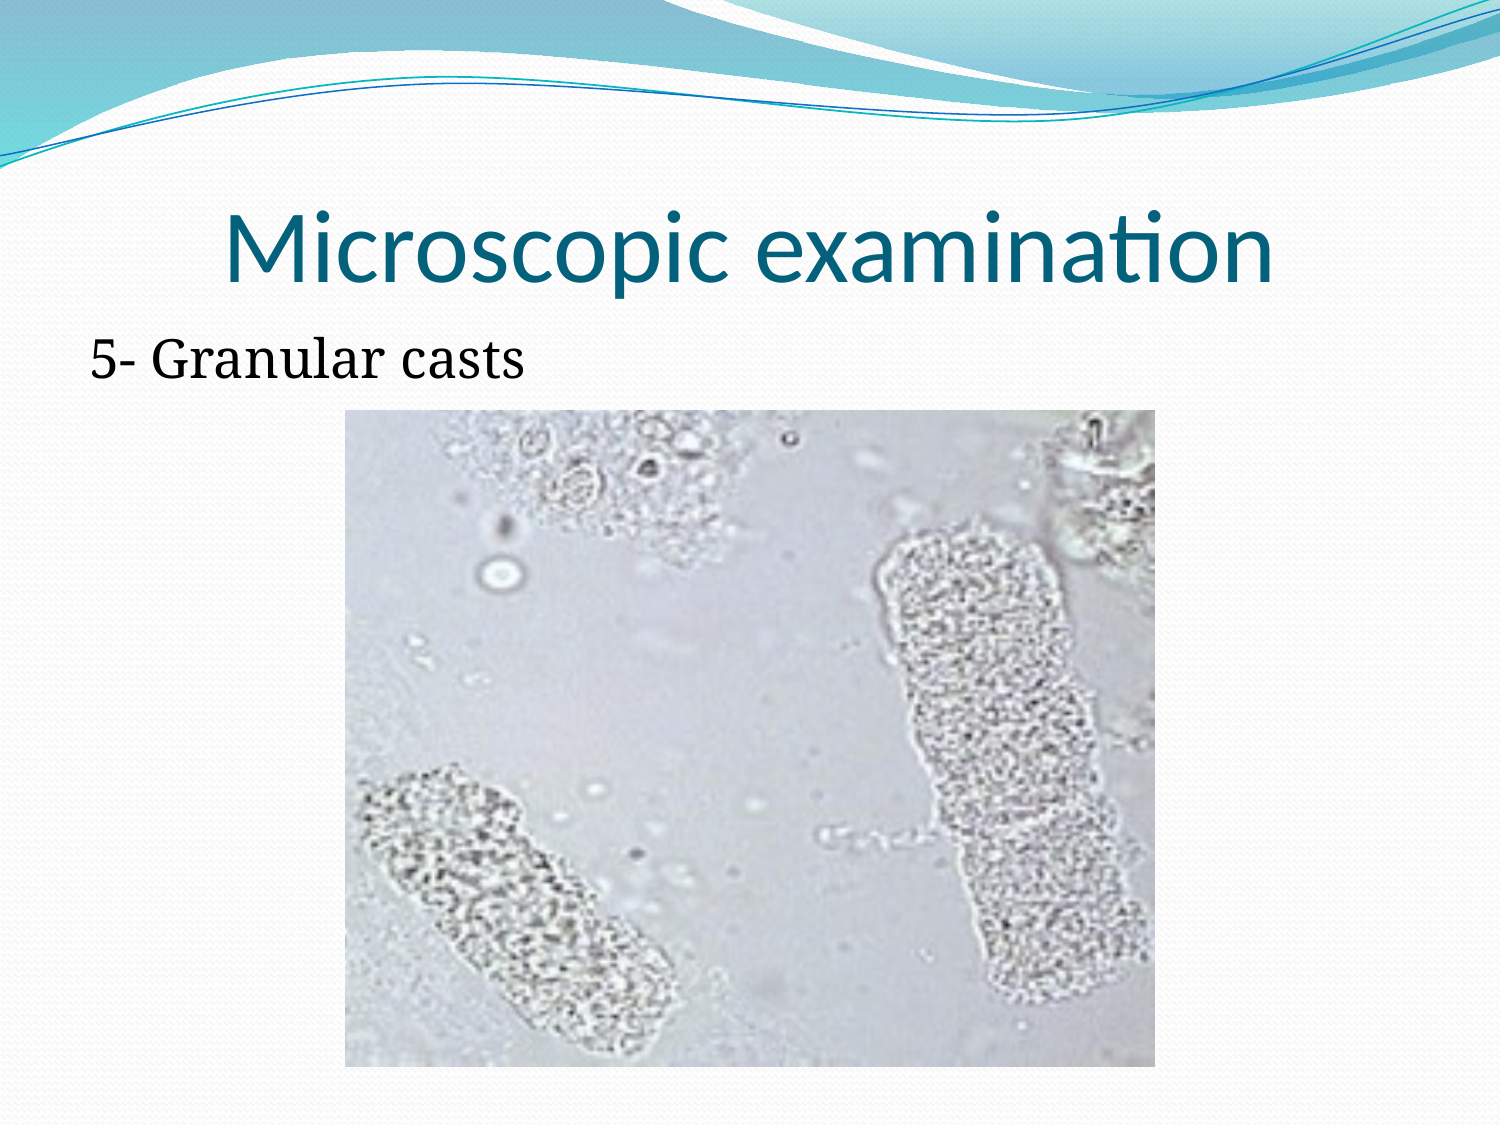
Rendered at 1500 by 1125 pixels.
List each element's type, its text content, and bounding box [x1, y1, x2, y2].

title Microscopic examination [75, 115, 1425, 303]
picture [345, 409, 1155, 1067]
list 5- Granular casts [75, 317, 1425, 1038]
